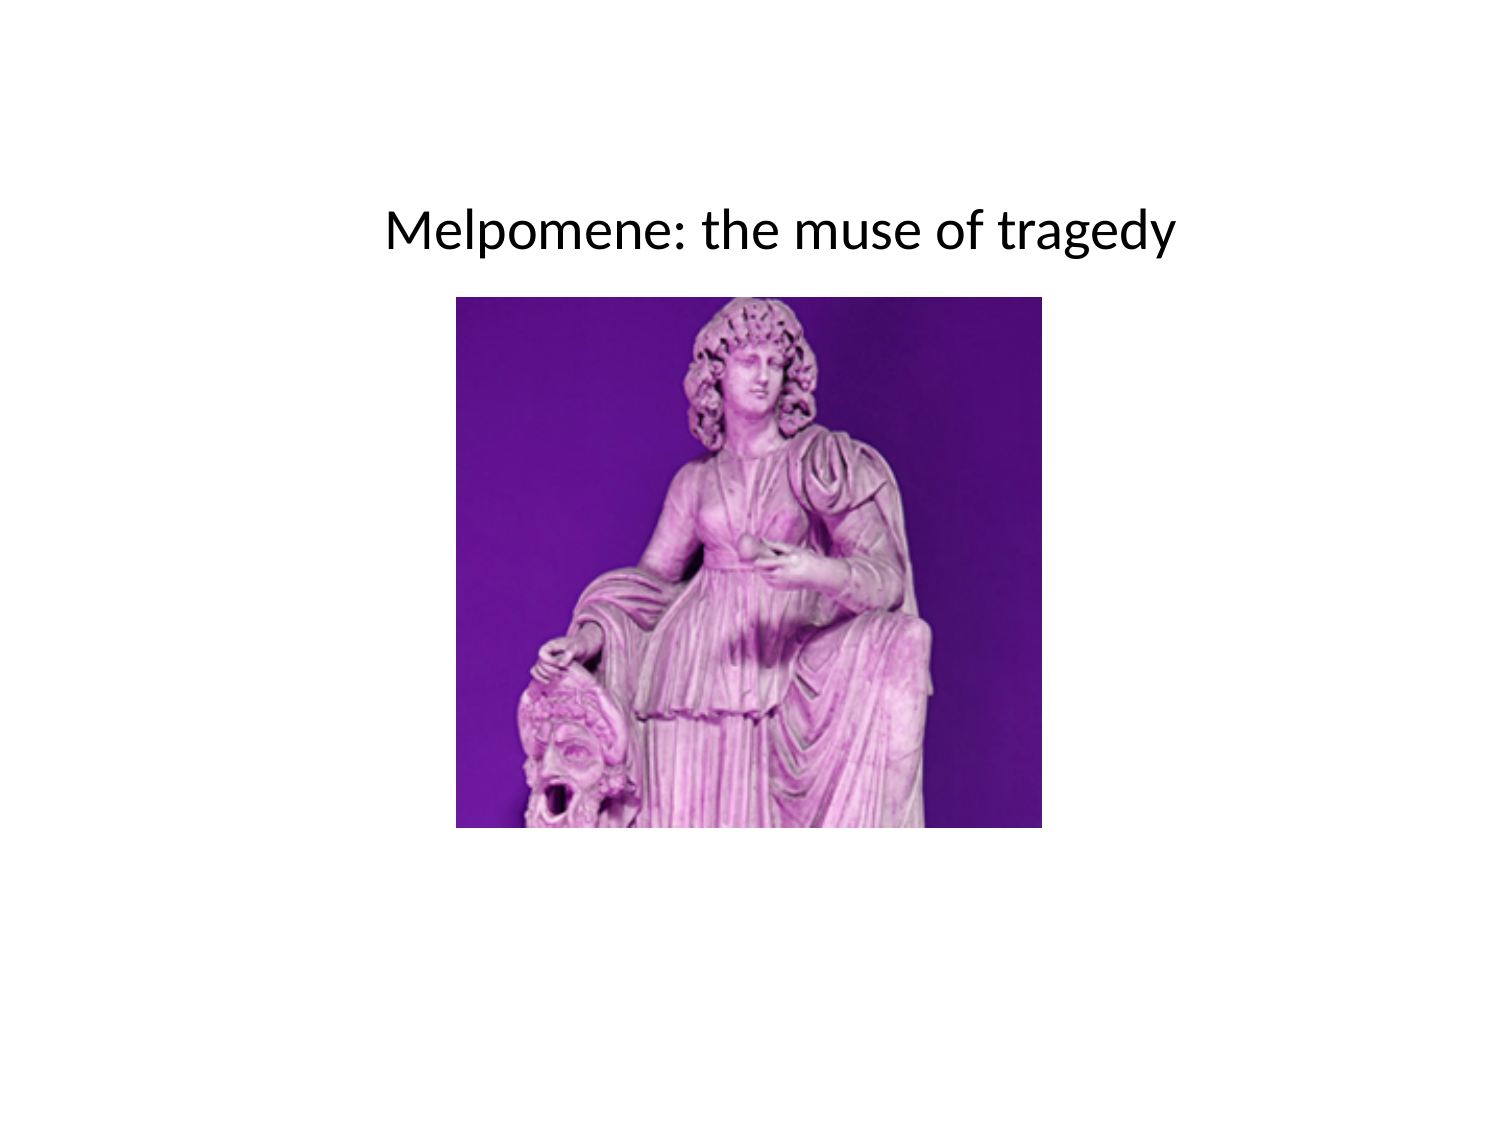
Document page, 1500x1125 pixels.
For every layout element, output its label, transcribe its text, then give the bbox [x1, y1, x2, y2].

picture [455, 297, 1042, 828]
text_box Melpomene: the muse of tragedy [369, 183, 1205, 269]
